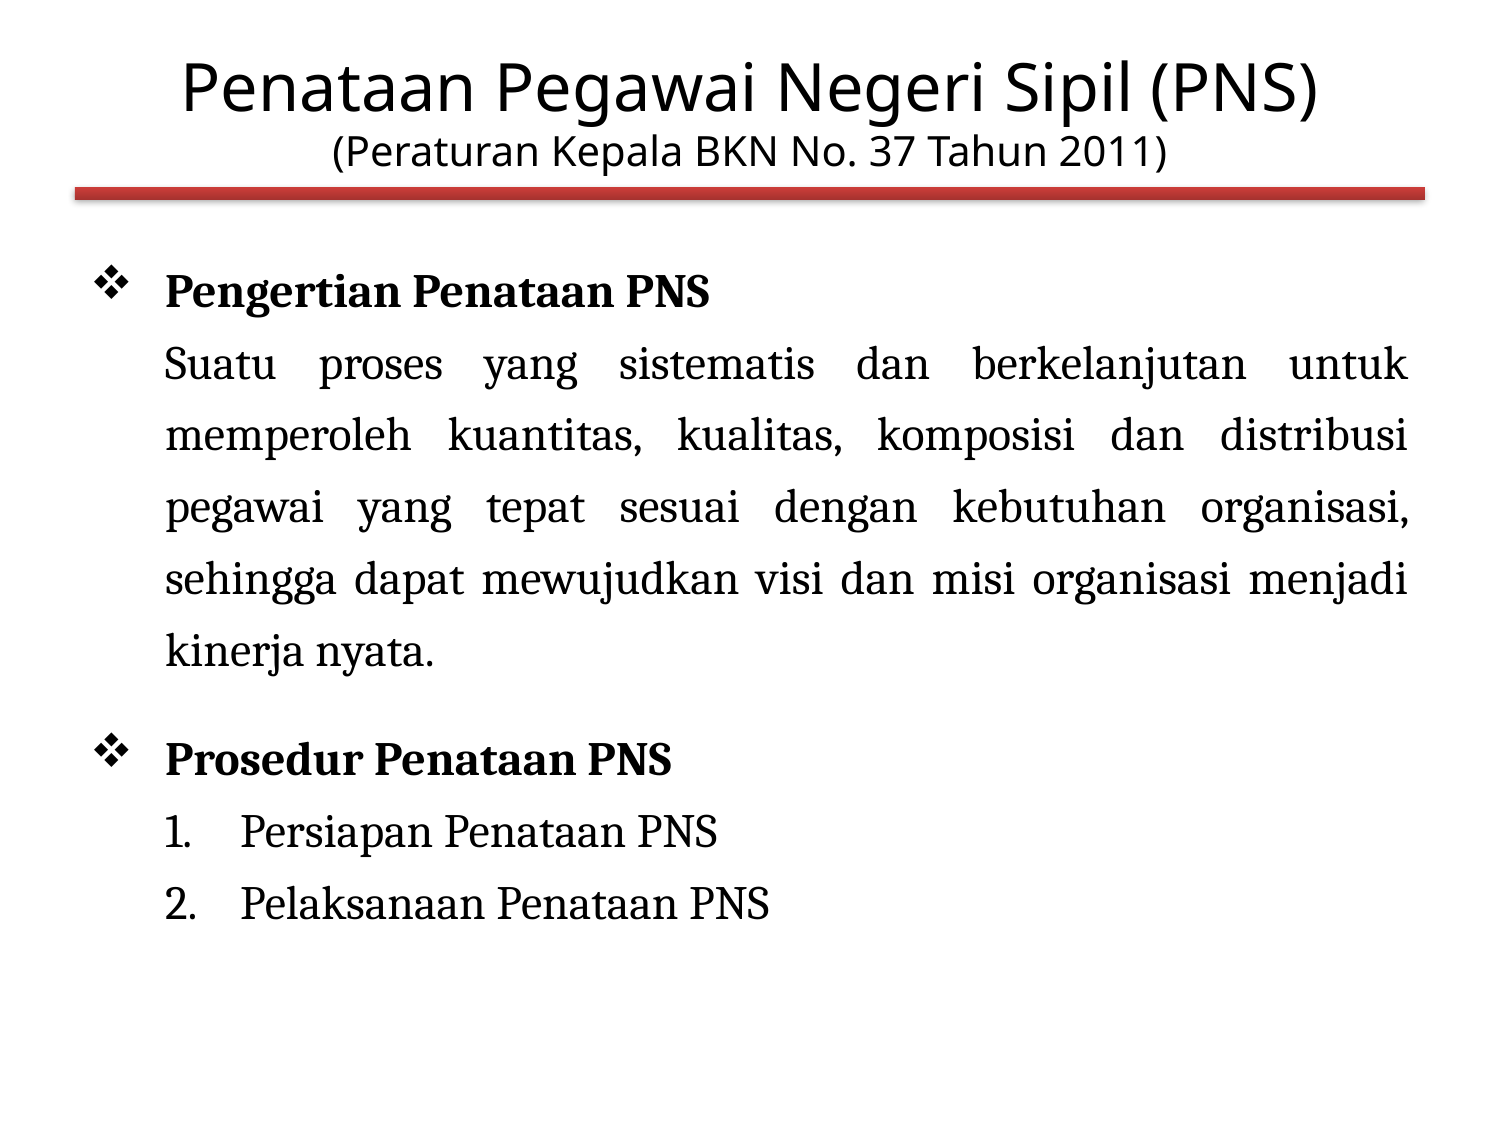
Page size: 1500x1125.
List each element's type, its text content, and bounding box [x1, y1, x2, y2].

text_box [74, 187, 1425, 200]
title Penataan Pegawai Negeri Sipil (PNS) (Peraturan Kepala BKN No. 37 Tahun 2011) [75, 45, 1425, 175]
list Pengertian Penataan PNS Suatu proses yang sistematis dan berkelanjutan untuk memperoleh kuantitas, kualitas, komposisi dan distribusi pegawai yang tepat sesuai dengan kebutuhan organisasi, sehingga dapat mewujudkan visi dan misi organisasi menjadi kinerja nyata. Prosedur Penataan PNS Persiapan Penataan PNS Pelaksanaan Penataan PNS [75, 237, 1425, 950]
